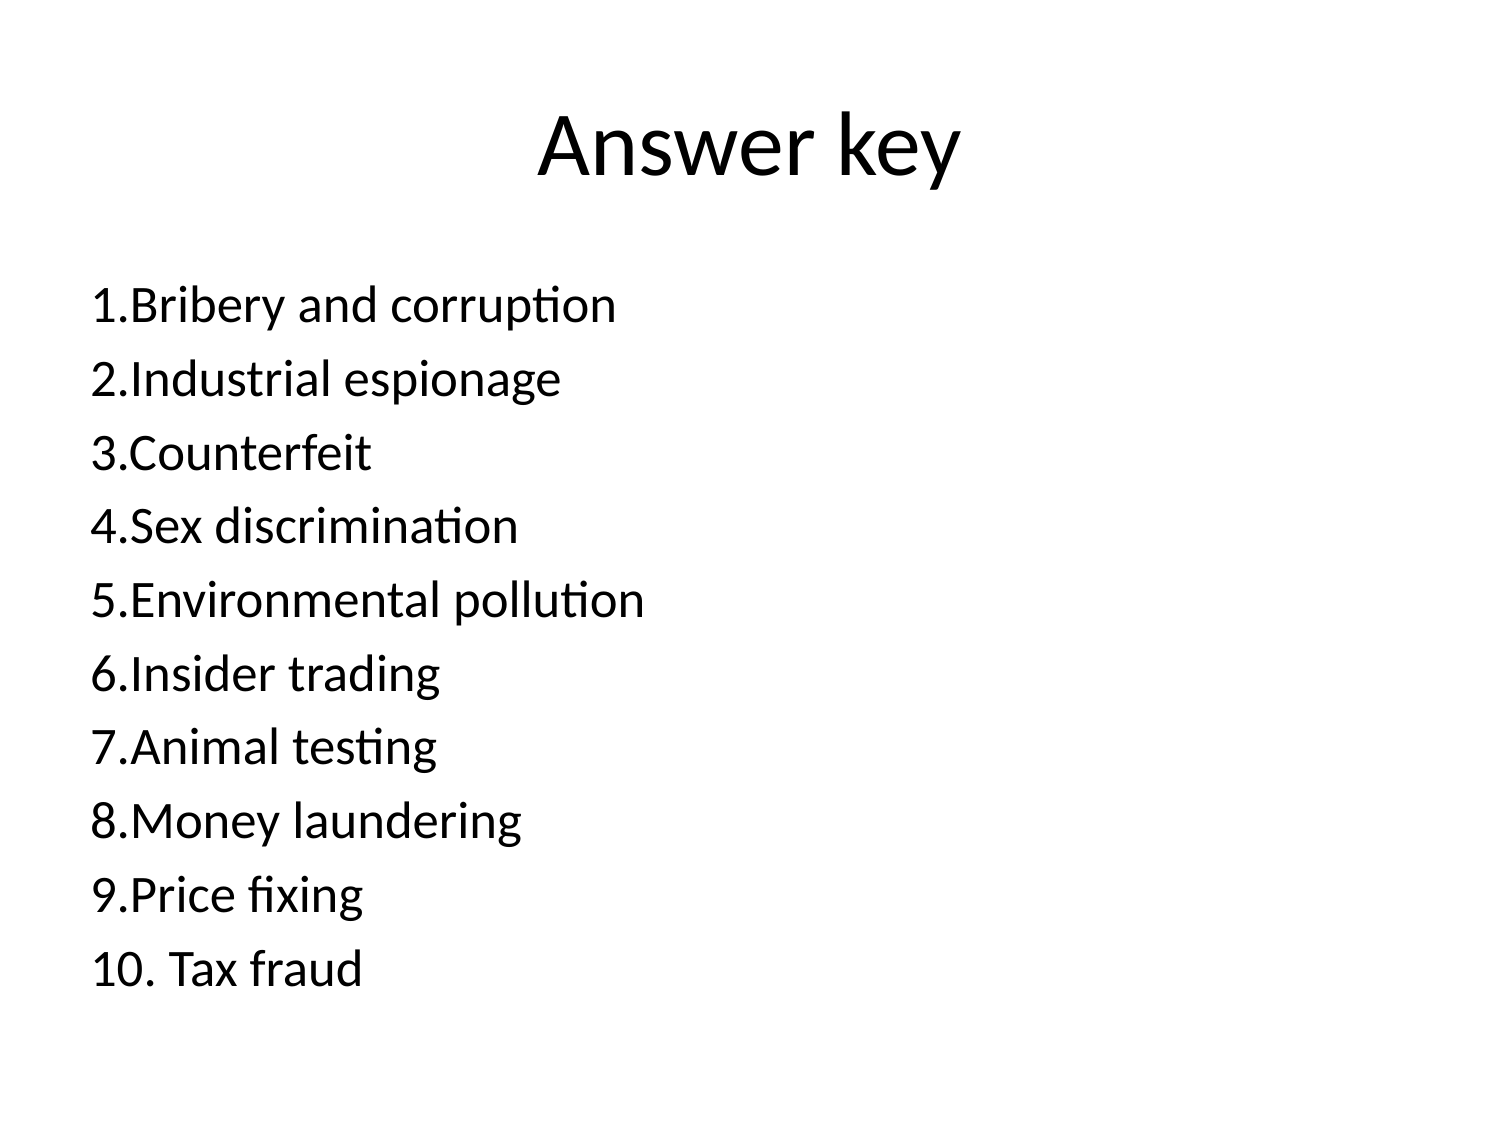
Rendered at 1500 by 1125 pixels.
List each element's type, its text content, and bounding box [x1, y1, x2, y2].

title Answer key [75, 45, 1425, 233]
list 1.Bribery and corruption 2.Industrial espionage 3.Counterfeit 4.Sex discrimination 5.Environmental pollution 6.Insider trading 7.Animal testing 8.Money laundering 9.Price fixing 10. Tax fraud [75, 262, 1425, 1005]
